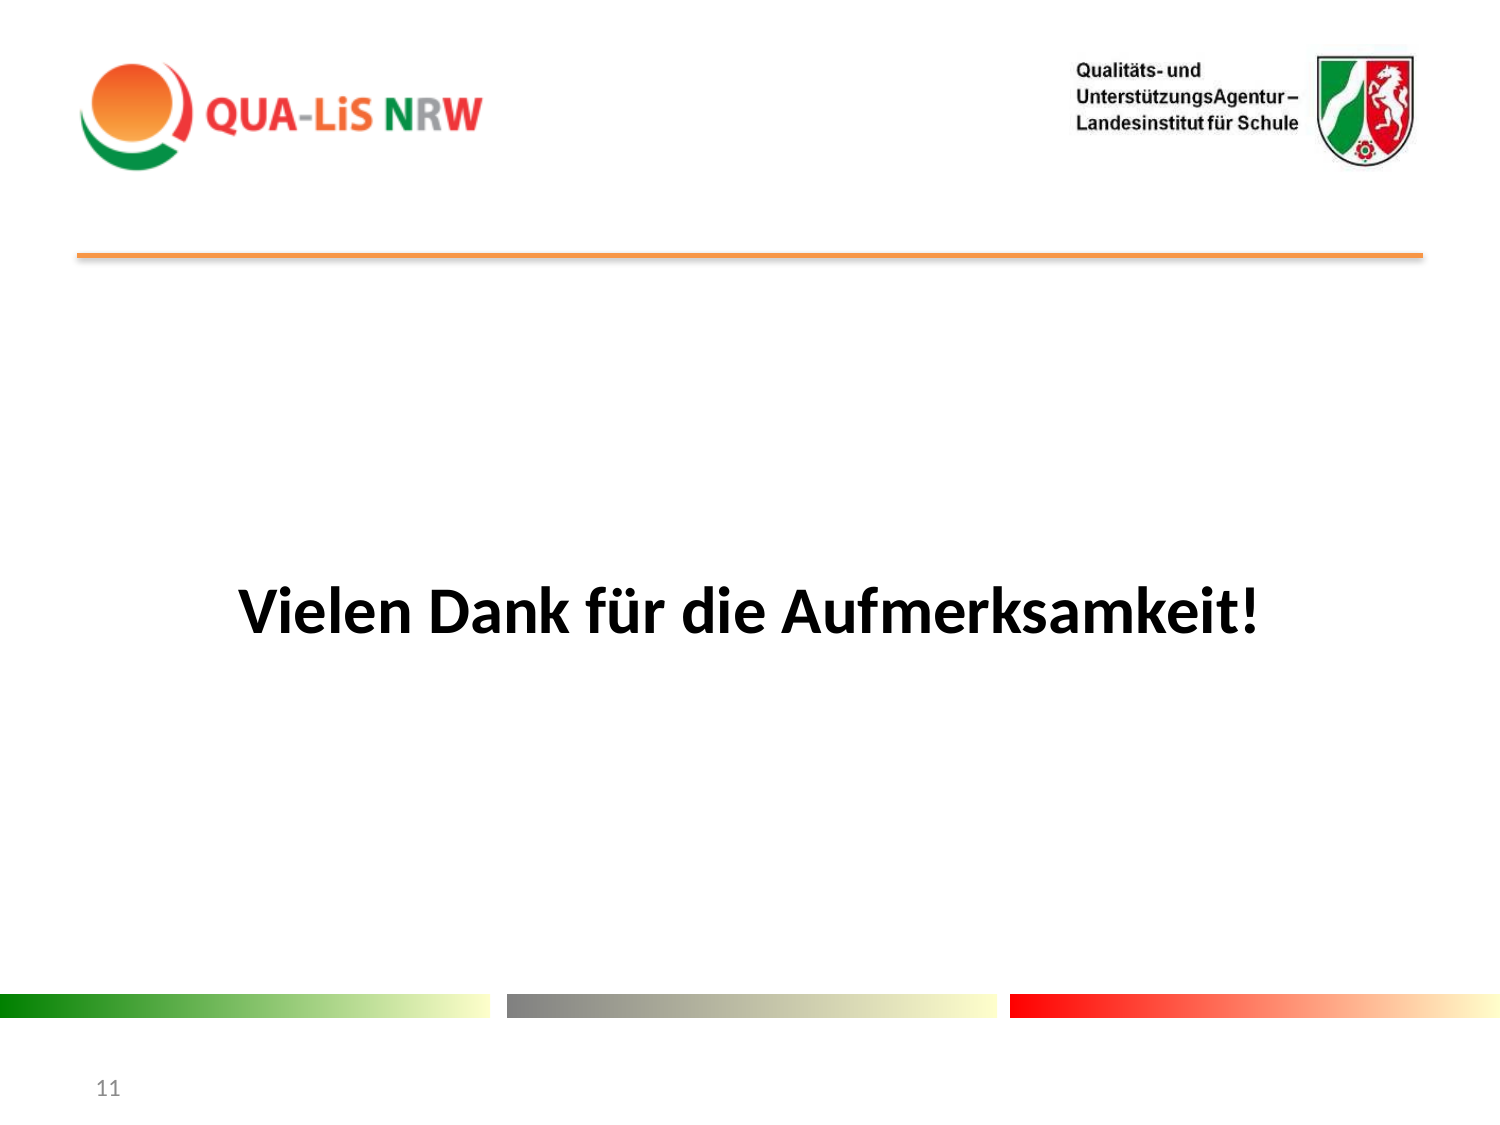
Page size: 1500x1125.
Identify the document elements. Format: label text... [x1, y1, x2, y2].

list Vielen Dank für die Aufmerksamkeit! [75, 278, 1425, 969]
slide_number 11 [76, 1058, 136, 1115]
picture [1069, 44, 1419, 175]
picture [77, 55, 490, 175]
